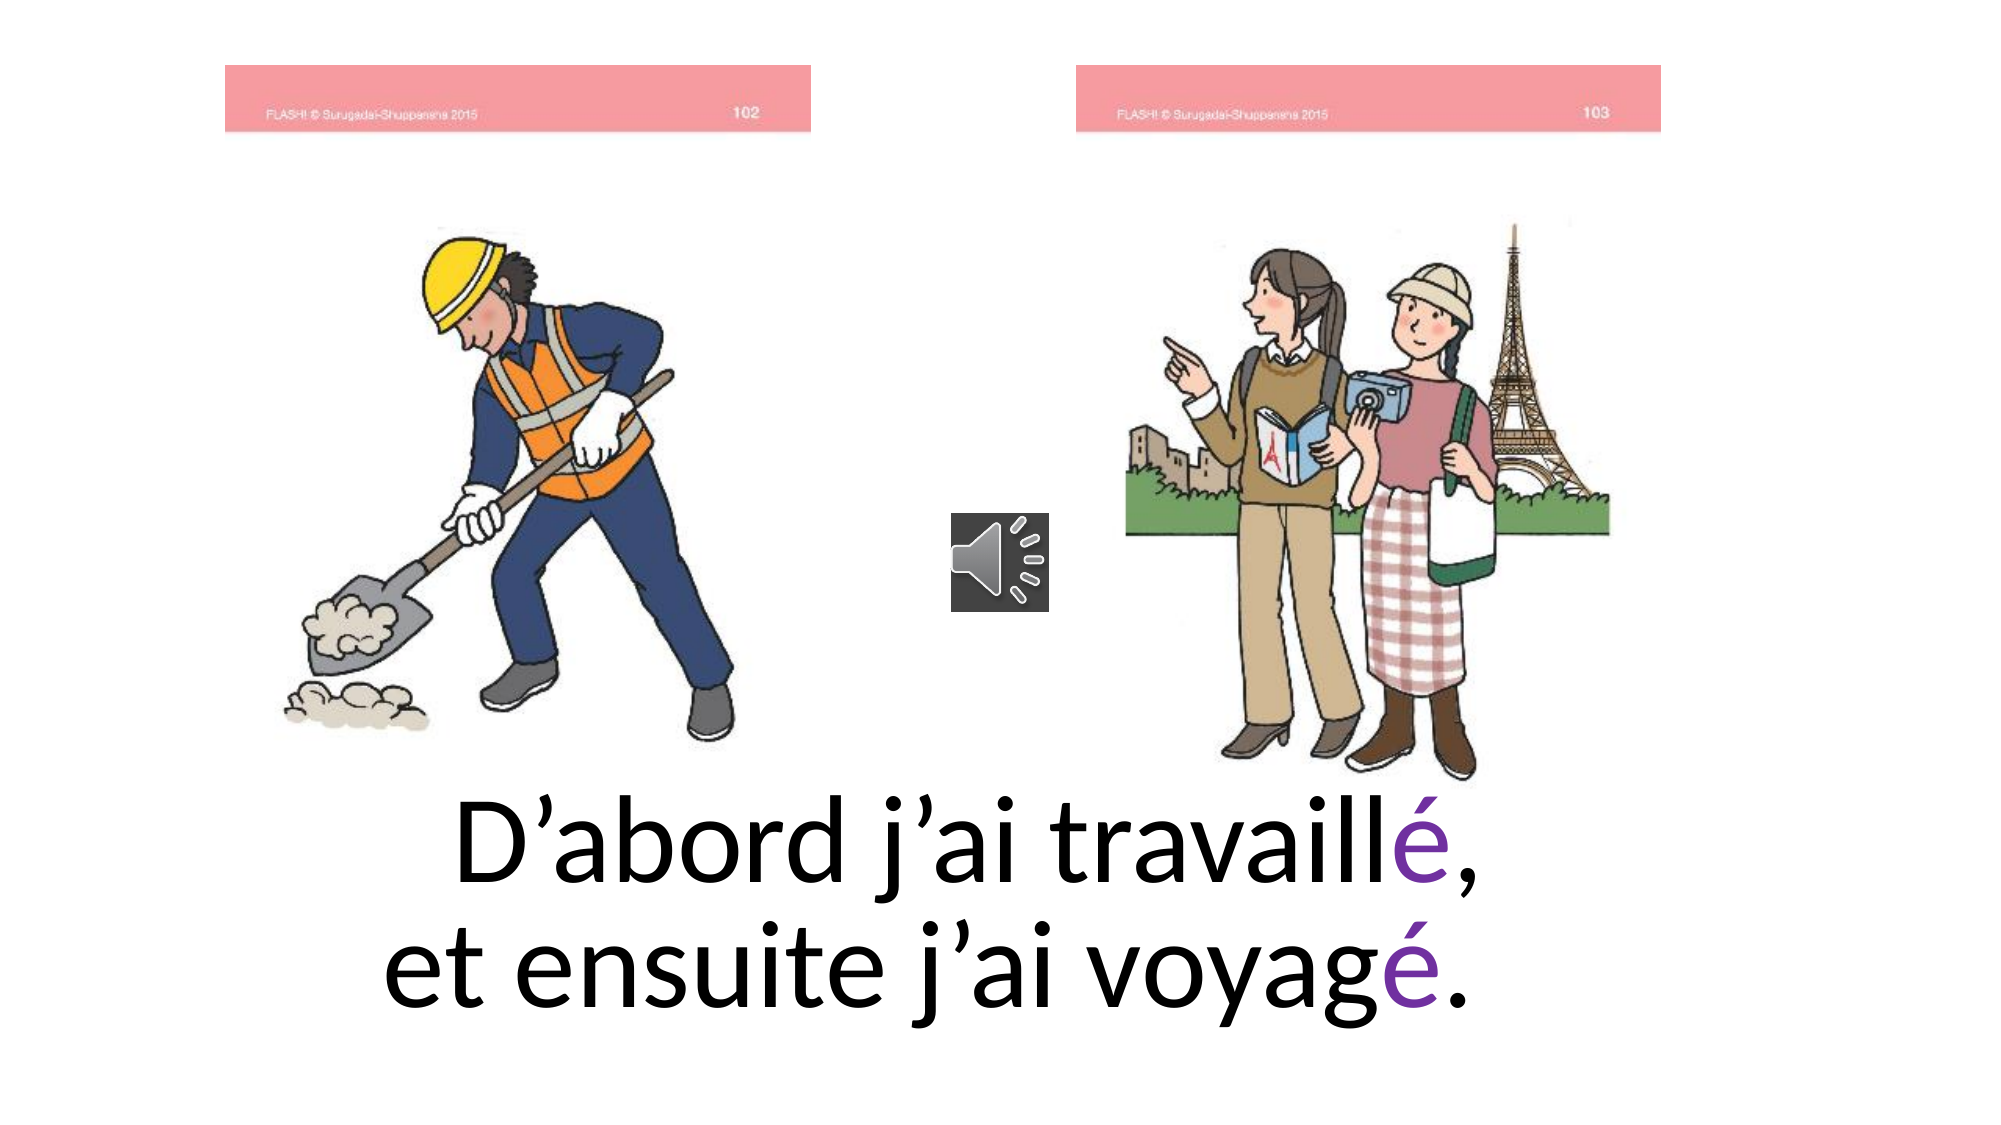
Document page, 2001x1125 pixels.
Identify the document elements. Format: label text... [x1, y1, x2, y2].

picture [1076, 65, 1661, 892]
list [225, 65, 811, 892]
picture [949, 512, 1050, 613]
text_box D’abord j’ai travaillé, et ensuite j’ai voyagé. [95, 775, 1870, 1041]
